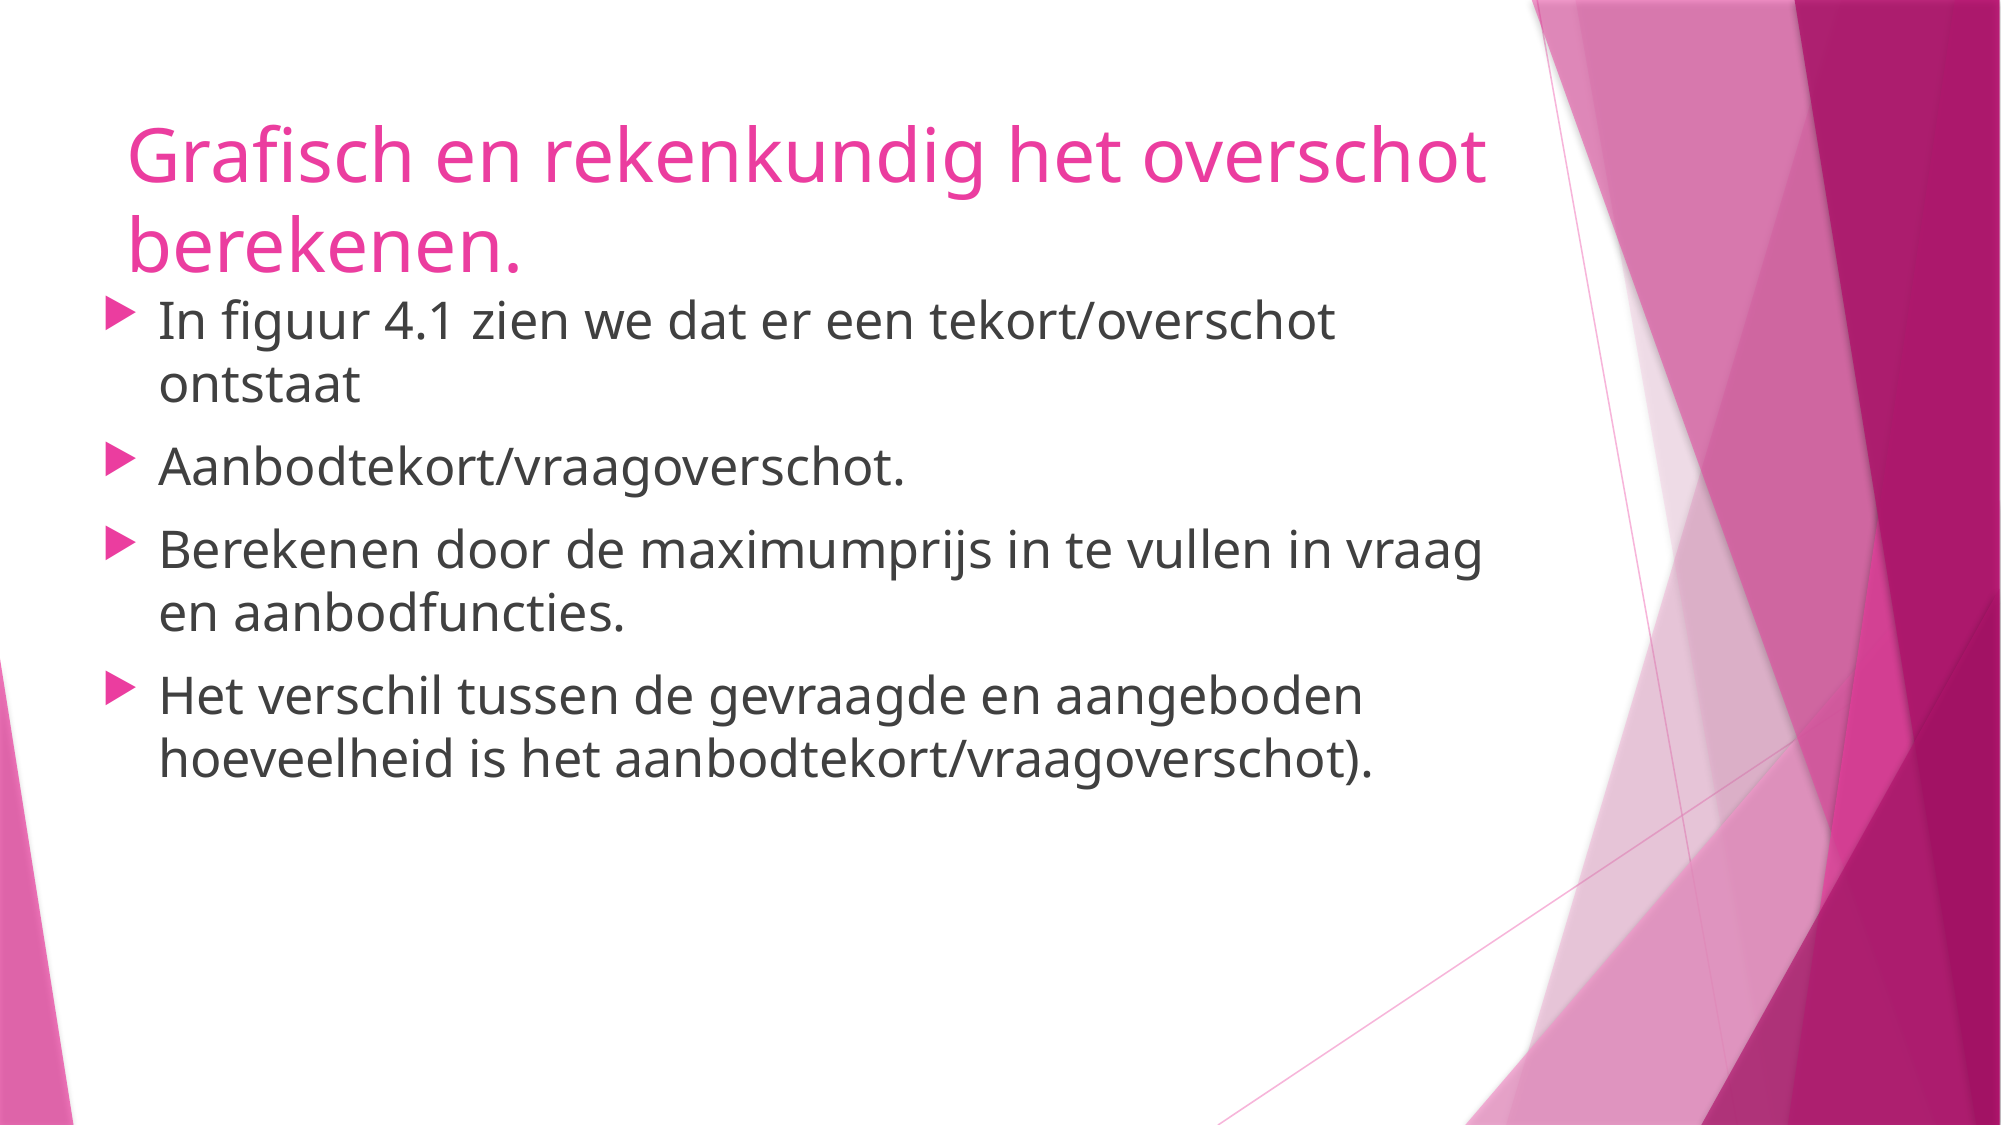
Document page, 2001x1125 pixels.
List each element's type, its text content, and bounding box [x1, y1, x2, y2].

title Grafisch en rekenkundig het overschot berekenen. [111, 99, 1522, 280]
list In figuur 4.1 zien we dat er een tekort/overschot ontstaat Aanbodtekort/vraagoverschot. Berekenen door de maximumprijs in te vullen in vraag en aanbodfuncties. Het verschil tussen de gevraagde en aangeboden hoeveelheid is het aanbodtekort/vraagoverschot). [86, 280, 1522, 992]
